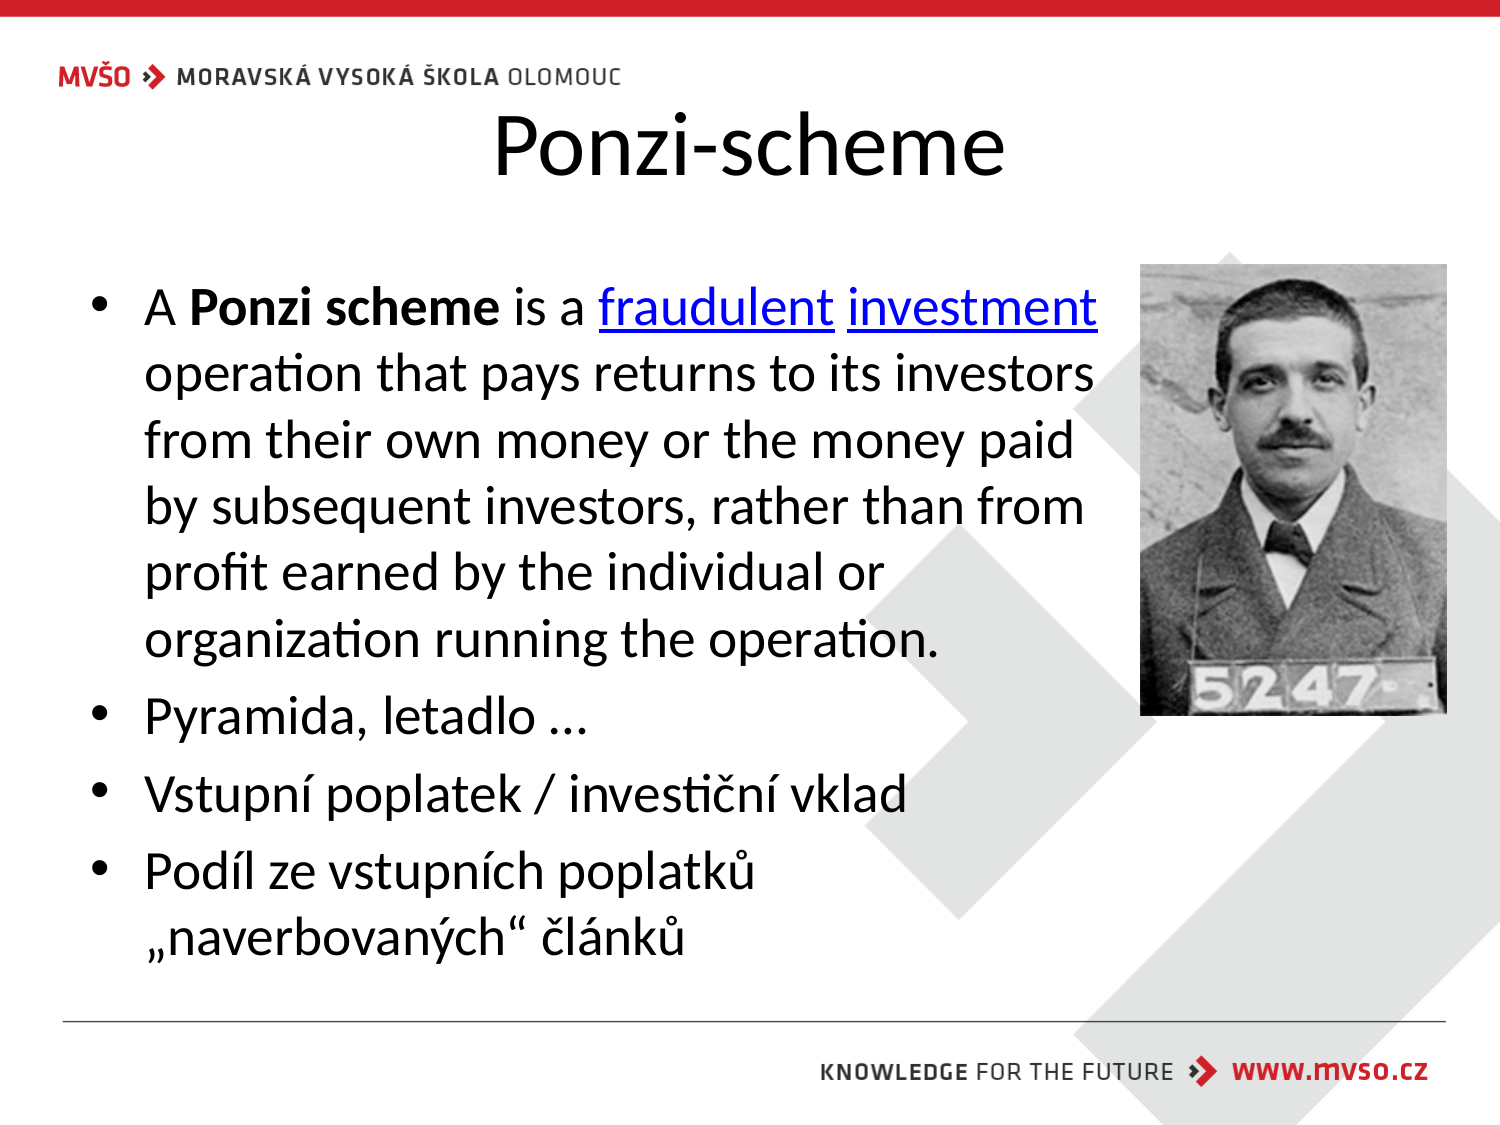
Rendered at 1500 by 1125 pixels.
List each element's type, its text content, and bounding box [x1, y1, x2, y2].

picture [0, 0, 1500, 1125]
list A Ponzi scheme is a fraudulent investment operation that pays returns to its investors from their own money or the money paid by subsequent investors, rather than from profit earned by the individual or organization running the operation. Pyramida, letadlo … Vstupní poplatek / investiční vklad Podíl ze vstupních poplatků „naverbovaných“ článků [75, 262, 1117, 1005]
title Ponzi-scheme [75, 45, 1425, 233]
